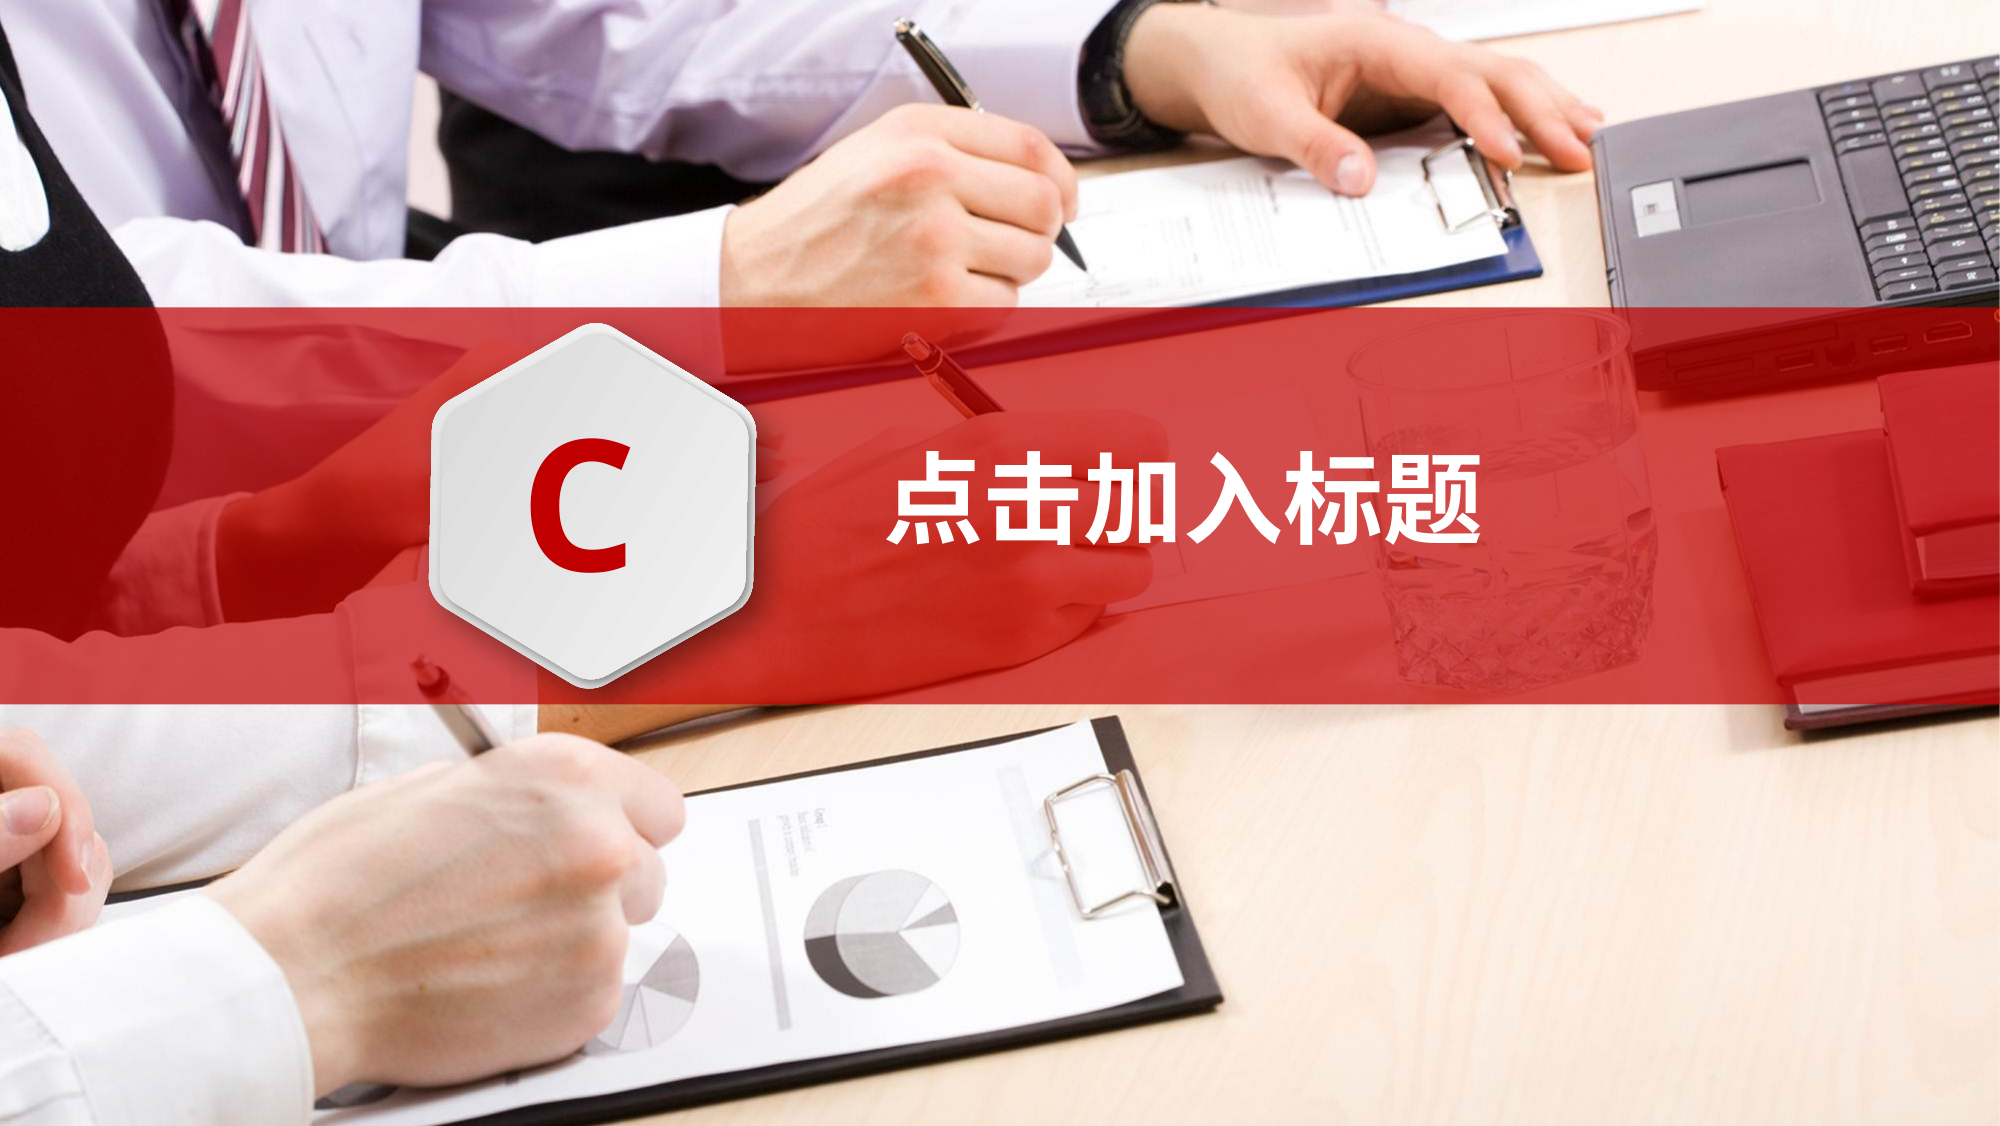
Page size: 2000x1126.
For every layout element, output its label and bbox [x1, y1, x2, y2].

picture [0, 0, 2000, 1126]
text_box [411, 342, 774, 670]
